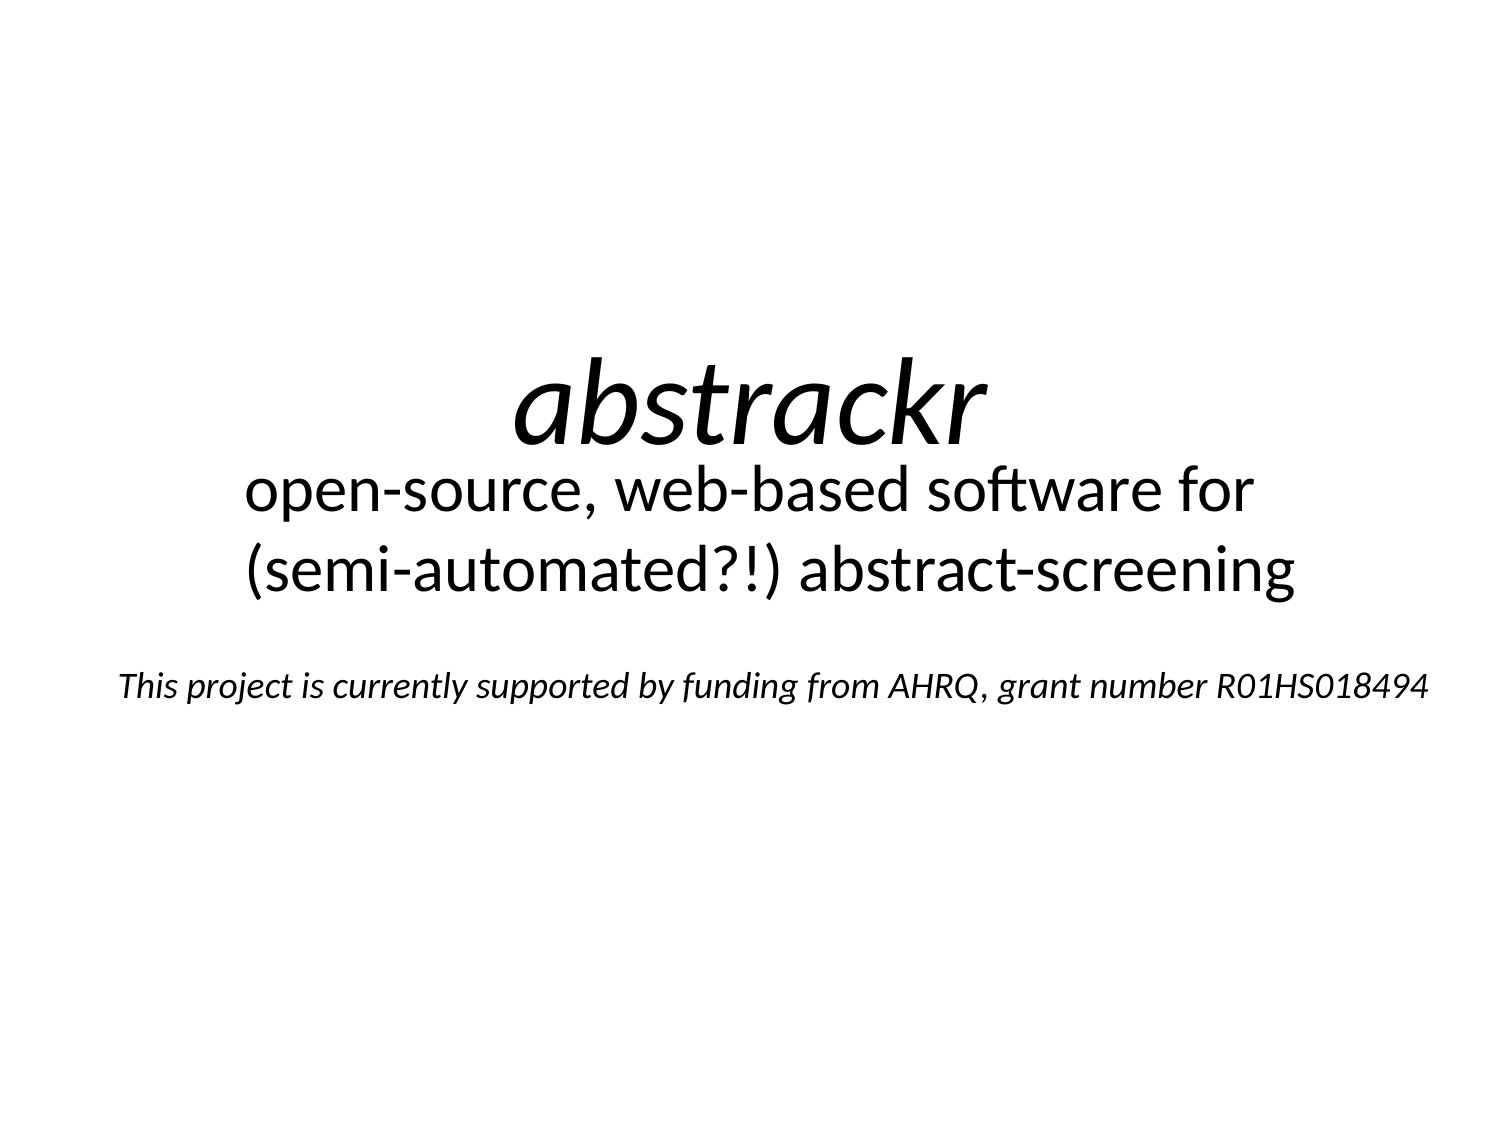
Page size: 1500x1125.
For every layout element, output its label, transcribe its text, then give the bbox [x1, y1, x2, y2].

subtitle open-source, web-based software for (semi-automated?!) abstract-screening [229, 436, 1392, 653]
title abstrackr [112, 349, 1388, 591]
text_box This project is currently supported by funding from AHRQ, grant number R01HS018494 [102, 653, 1453, 759]
